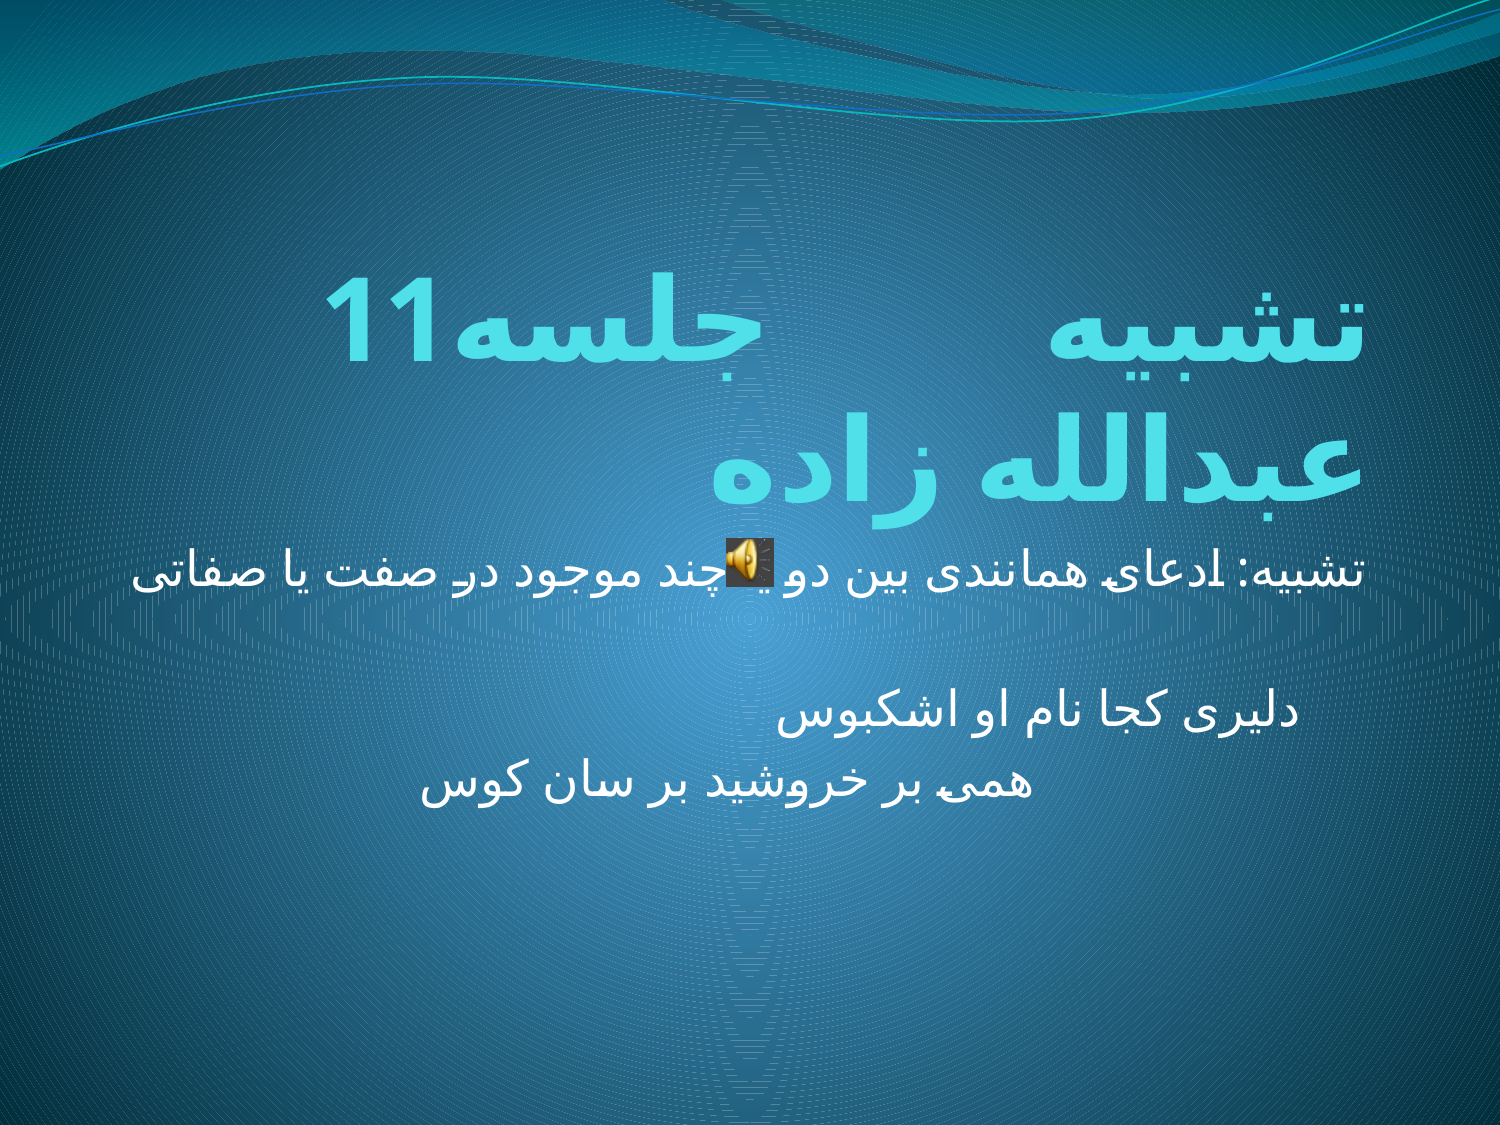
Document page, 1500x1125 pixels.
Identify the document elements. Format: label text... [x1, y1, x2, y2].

picture [724, 537, 776, 588]
subtitle تشبیه: ادعای همانندی بین دو یا چند موجود در صفت یا صفاتی دلیری کجا نام او اشکبوس همی بر خروشید بر سان کوس [87, 529, 1376, 818]
title تشبیه جلسه11 عبدالله زاده [87, 224, 1376, 525]
